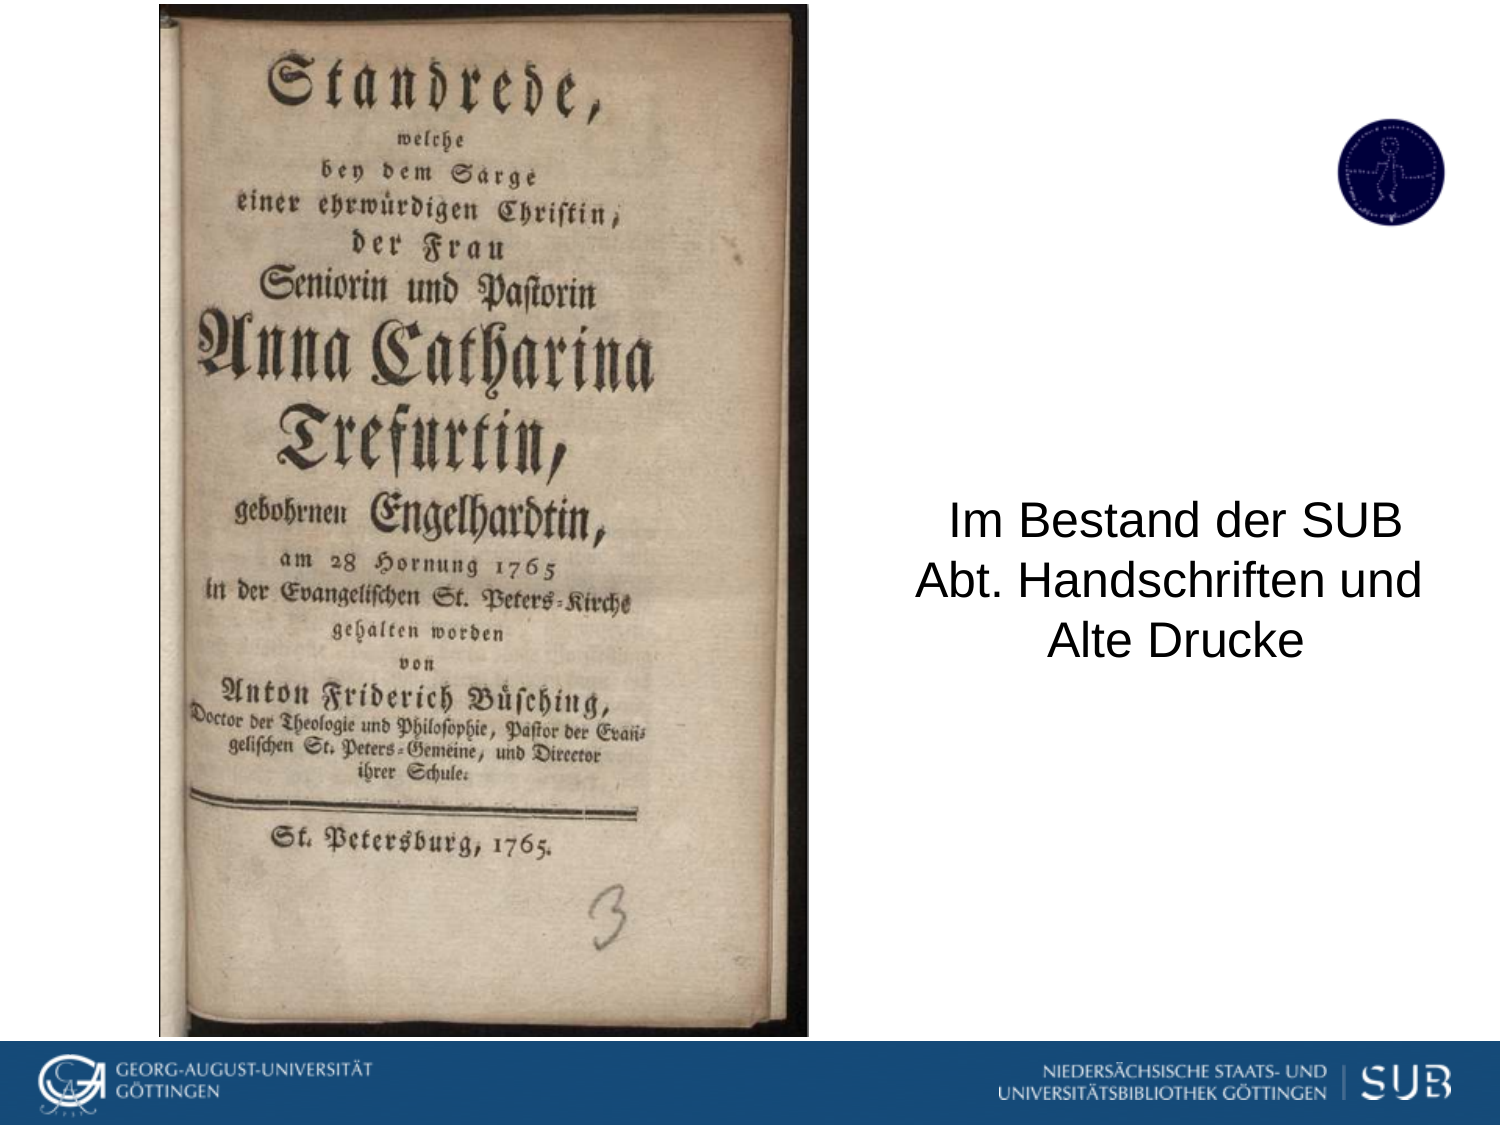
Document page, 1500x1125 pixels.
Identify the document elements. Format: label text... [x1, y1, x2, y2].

picture [1332, 113, 1451, 232]
text_box Im Bestand der SUB Abt. Handschriften und Alte Drucke [900, 479, 1453, 675]
picture [159, 3, 810, 1037]
picture [0, 1041, 1500, 1125]
